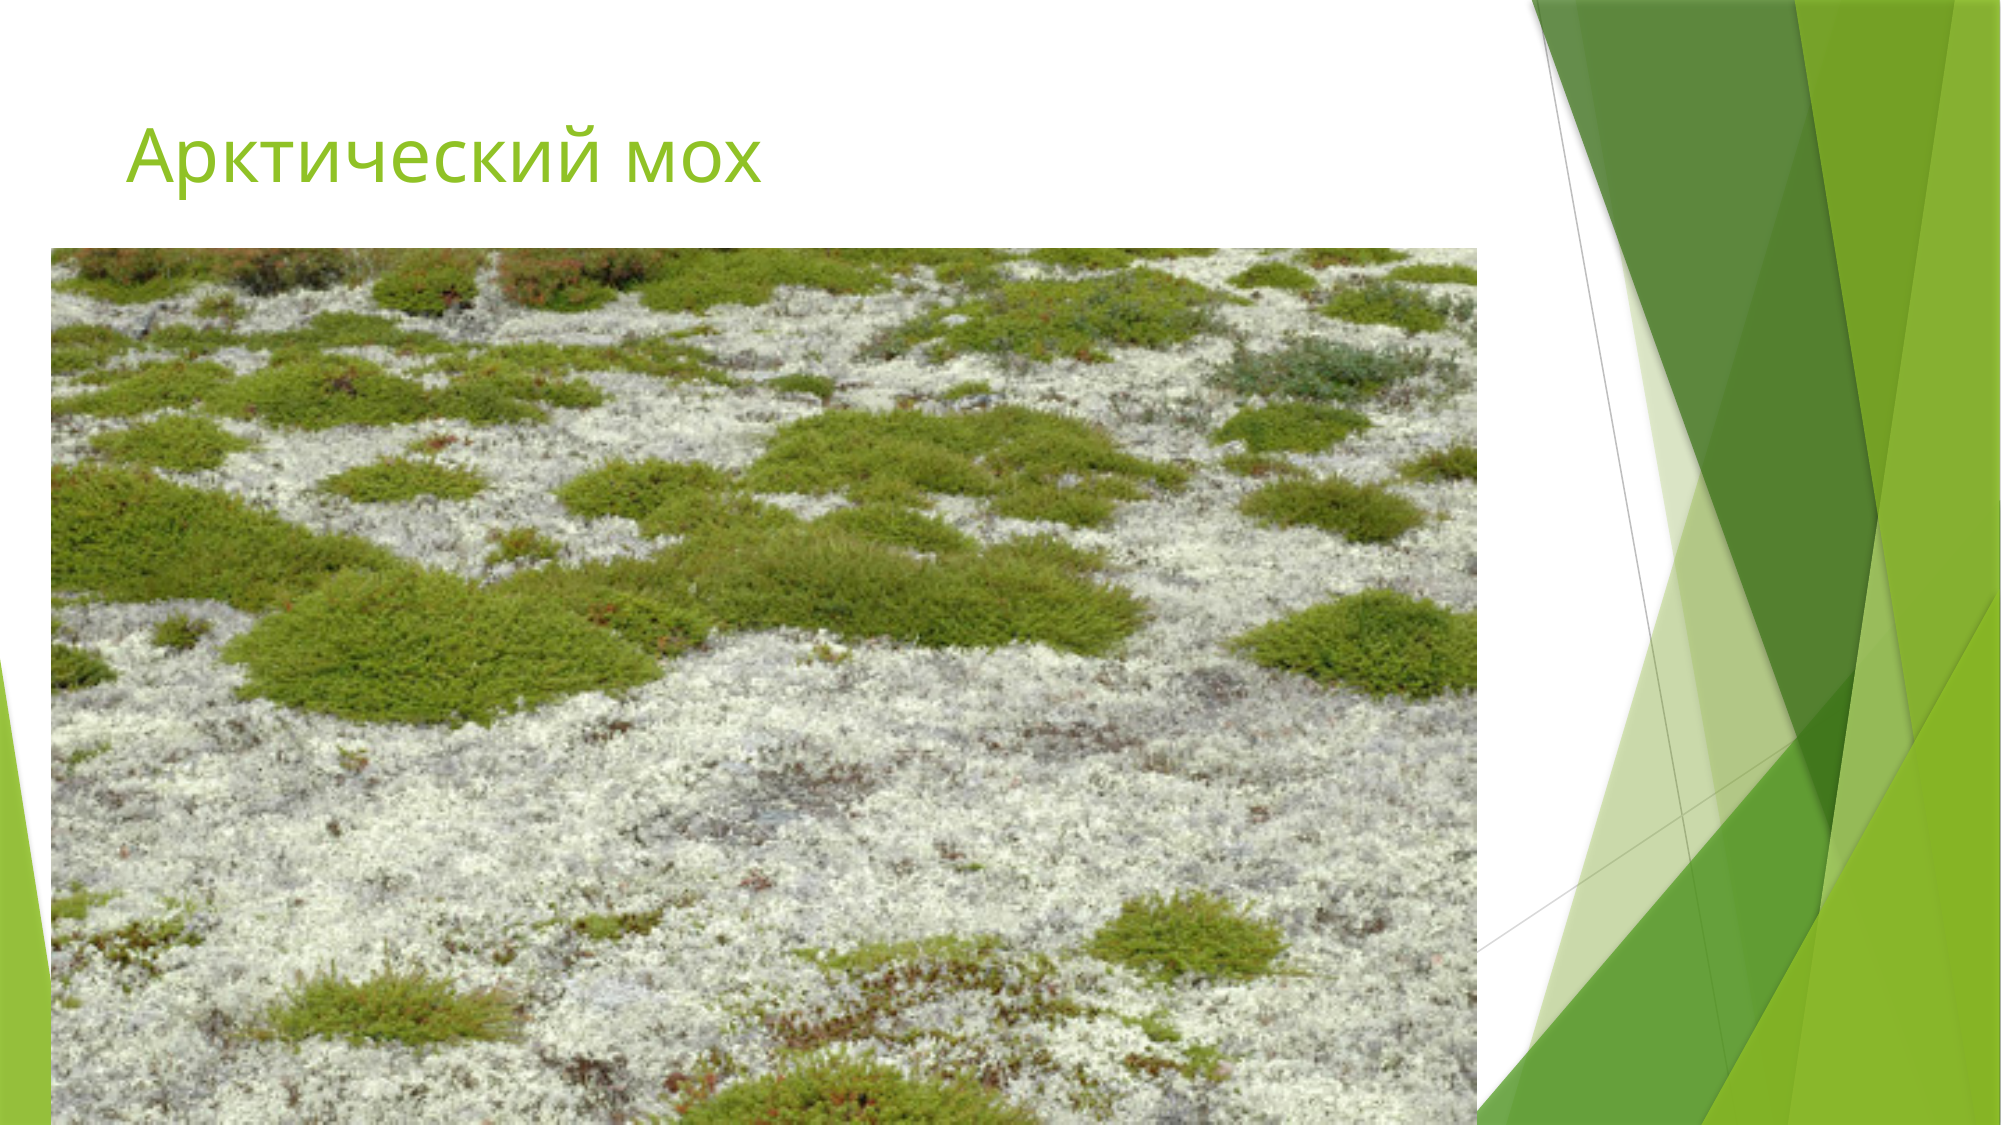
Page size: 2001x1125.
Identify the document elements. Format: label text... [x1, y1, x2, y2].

title Арктический мох [111, 99, 1522, 317]
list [50, 247, 1477, 1125]
